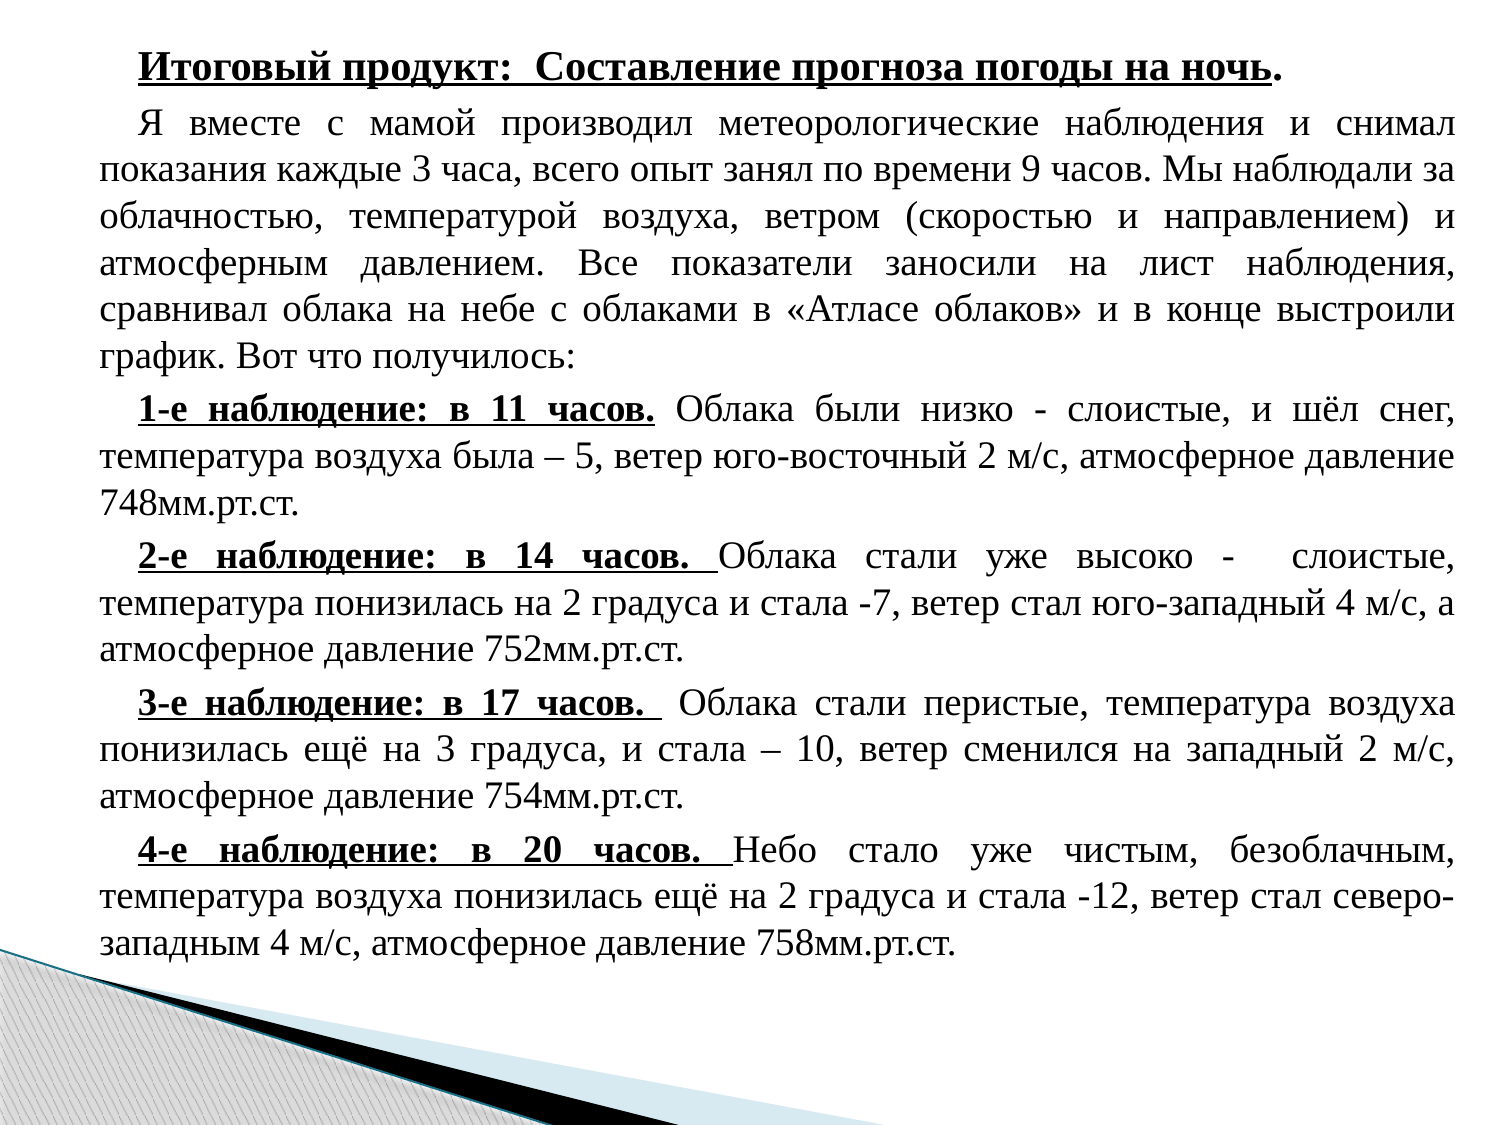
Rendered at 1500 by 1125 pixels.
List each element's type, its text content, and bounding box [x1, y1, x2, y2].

list Итоговый продукт: Составление прогноза погоды на ночь. Я вместе с мамой производил метеорологические наблюдения и снимал показания каждые 3 часа, всего опыт занял по времени 9 часов. Мы наблюдали за облачностью, температурой воздуха, ветром (скоростью и направлением) и атмосферным давлением. Все показатели заносили на лист наблюдения, сравнивал облака на небе с облаками в «Атласе облаков» и в конце выстроили график. Вот что получилось: 1-е наблюдение: в 11 часов. Облака были низко - слоистые, и шёл снег, температура воздуха была – 5, ветер юго-восточный 2 м/с, атмосферное давление 748мм.рт.ст. 2-е наблюдение: в 14 часов. Облака стали уже высоко - слоистые, температура понизилась на 2 градуса и стала -7, ветер стал юго-западный 4 м/с, а атмосферное давление 752мм.рт.ст. 3-е наблюдение: в 17 часов. Облака стали перистые, температура воздуха понизилась ещё на 3 градуса, и стала – 10, ветер сменился на западный 2 м/с, атмосферное давление 754мм.рт.ст. 4-е наблюдение: в 20 часов. Небо стало уже чистым, безоблачным, температура воздуха понизилась ещё на 2 градуса и стала -12, ветер стал северо-западным 4 м/с, атмосферное давление 758мм.рт.ст. [29, 30, 1471, 986]
